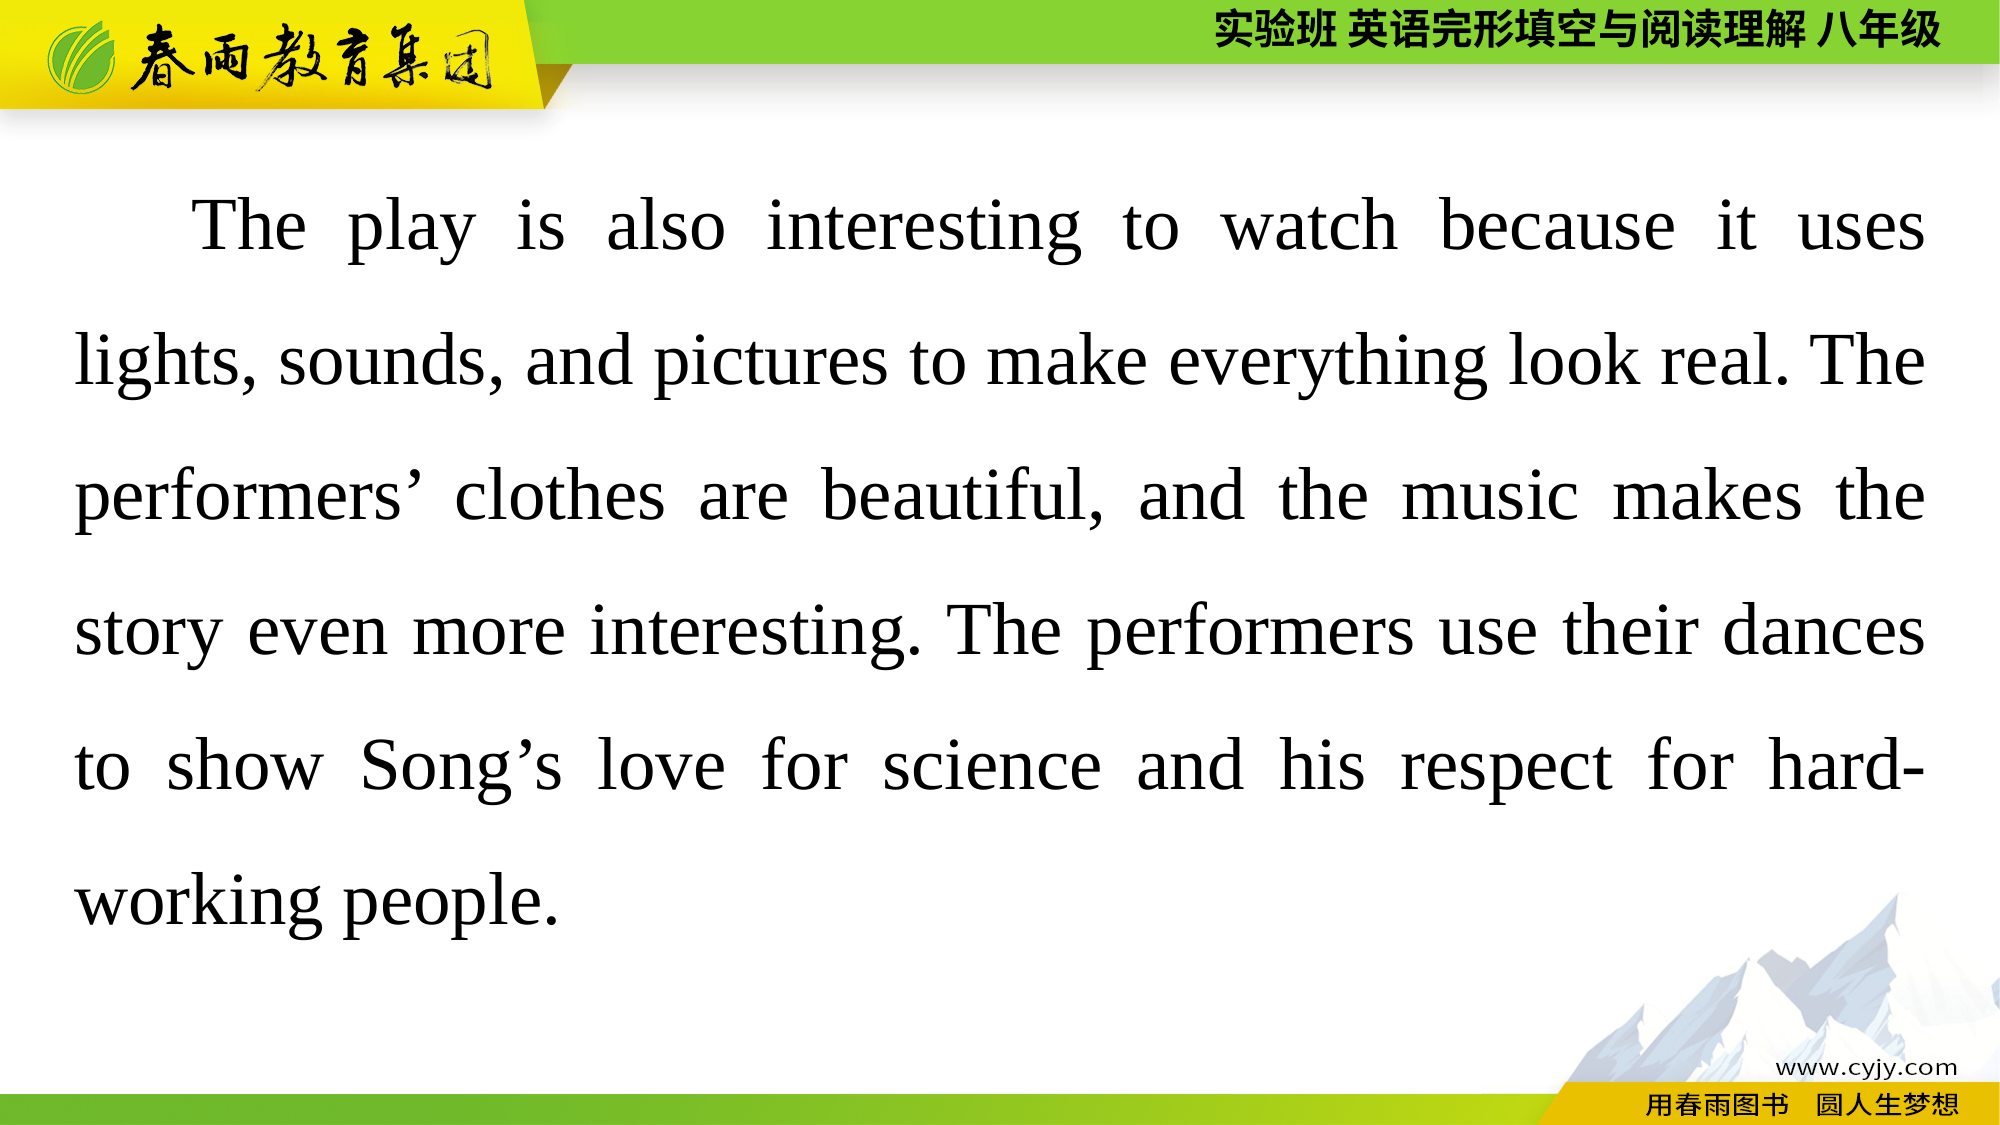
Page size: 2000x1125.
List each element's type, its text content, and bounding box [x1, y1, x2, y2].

list The play is also interesting to watch because it uses lights, sounds, and pictures to make everything look real. The performers’ clothes are beautiful, and the music makes the story even more interesting. The performers use their dances to show Song’s love for science and his respect for hard-working people. [59, 122, 1944, 940]
picture [0, 0, 2000, 1125]
